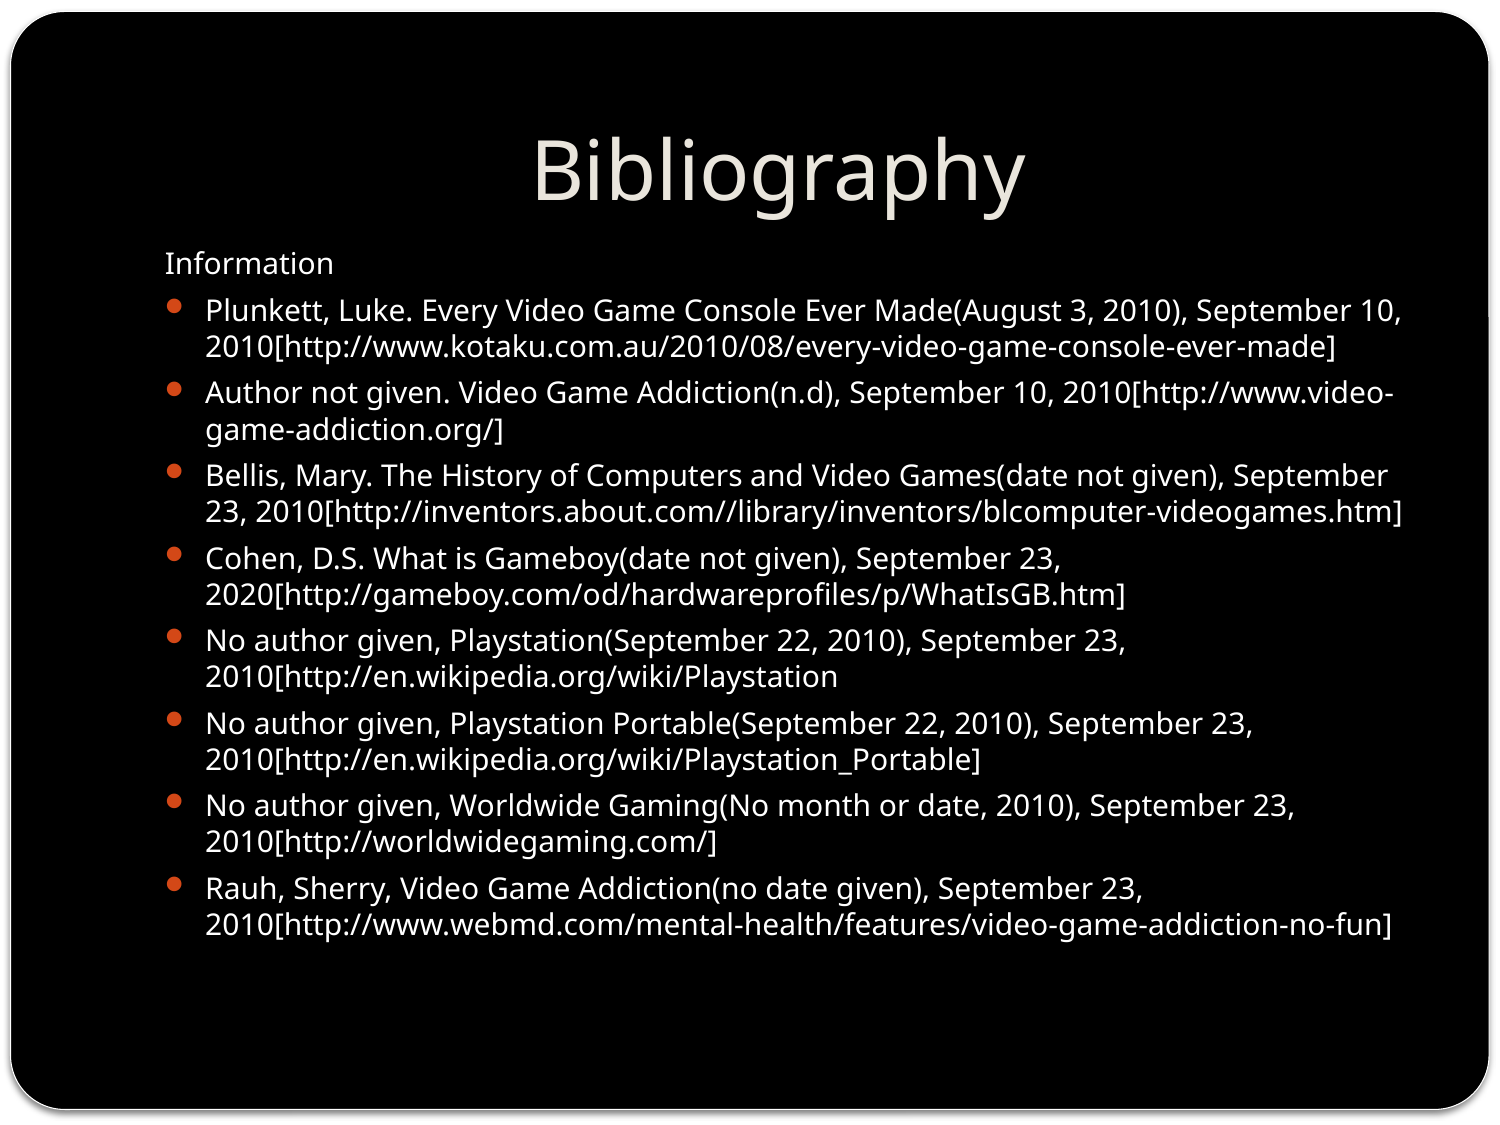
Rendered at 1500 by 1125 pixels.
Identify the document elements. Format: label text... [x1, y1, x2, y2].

list Information Plunkett, Luke. Every Video Game Console Ever Made(August 3, 2010), September 10, 2010[http://www.kotaku.com.au/2010/08/every-video-game-console-ever-made] Author not given. Video Game Addiction(n.d), September 10, 2010[http://www.video-game-addiction.org/] Bellis, Mary. The History of Computers and Video Games(date not given), September 23, 2010[http://inventors.about.com//library/inventors/blcomputer-videogames.htm] Cohen, D.S. What is Gameboy(date not given), September 23, 2020[http://gameboy.com/od/hardwareprofiles/p/WhatIsGB.htm] No author given, Playstation(September 22, 2010), September 23, 2010[http://en.wikipedia.org/wiki/Playstation No author given, Playstation Portable(September 22, 2010), September 23, 2010[http://en.wikipedia.org/wiki/Playstation_Portable] No author given, Worldwide Gaming(No month or date, 2010), September 23, 2010[http://worldwidegaming.com/] Rauh, Sherry, Video Game Addiction(no date given), September 23, 2010[http://www.webmd.com/mental-health/features/video-game-addiction-no-fun] [150, 237, 1425, 988]
title Bibliography [150, 45, 1425, 233]
